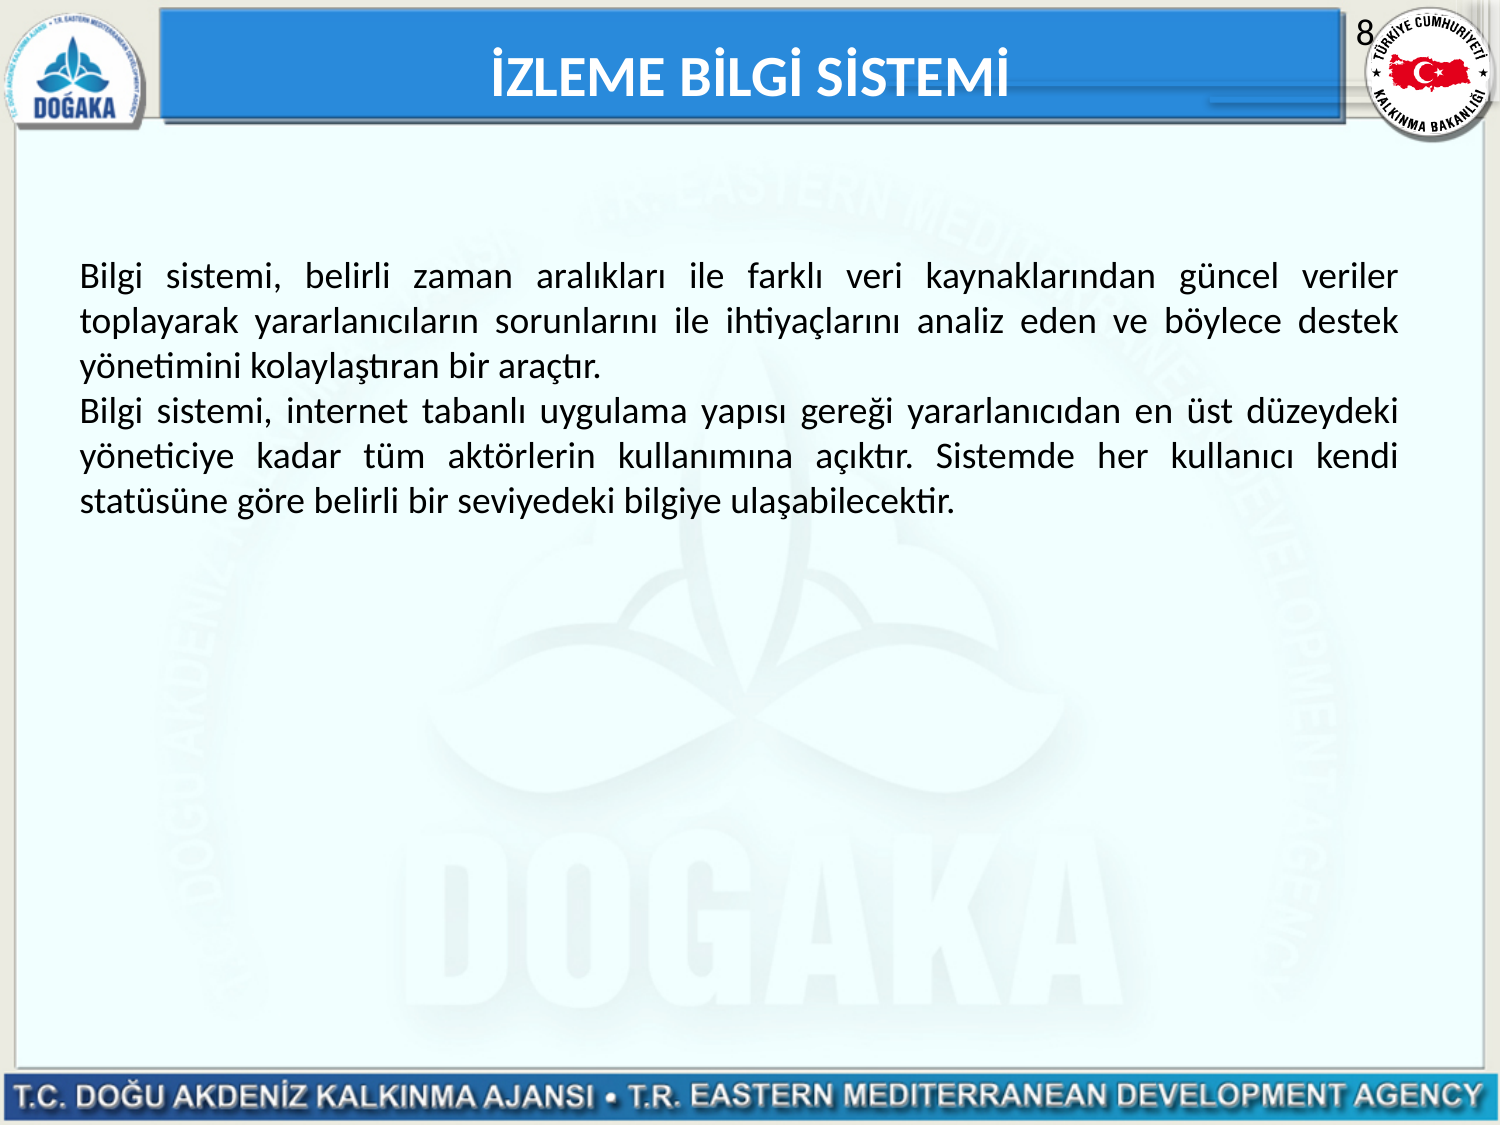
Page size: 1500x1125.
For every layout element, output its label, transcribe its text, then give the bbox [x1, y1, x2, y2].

list Bilgi sistemi, belirli zaman aralıkları ile farklı veri kaynaklarından güncel veriler toplayarak yararlanıcıların sorunlarını ile ihtiyaçlarını analiz eden ve böylece destek yönetimini kolaylaştıran bir araçtır. Bilgi sistemi, internet tabanlı uygulama yapısı gereği yararlanıcıdan en üst düzeydeki yöneticiye kadar tüm aktörlerin kullanımına açıktır. Sistemde her kullanıcı kendi statüsüne göre belirli bir seviyedeki bilgiye ulaşabilecektir. [64, 243, 1415, 953]
slide_number 8 [1340, 0, 1466, 61]
picture [0, 0, 1500, 1125]
title İZLEME BİLGİ SİSTEMİ [324, 30, 1177, 114]
